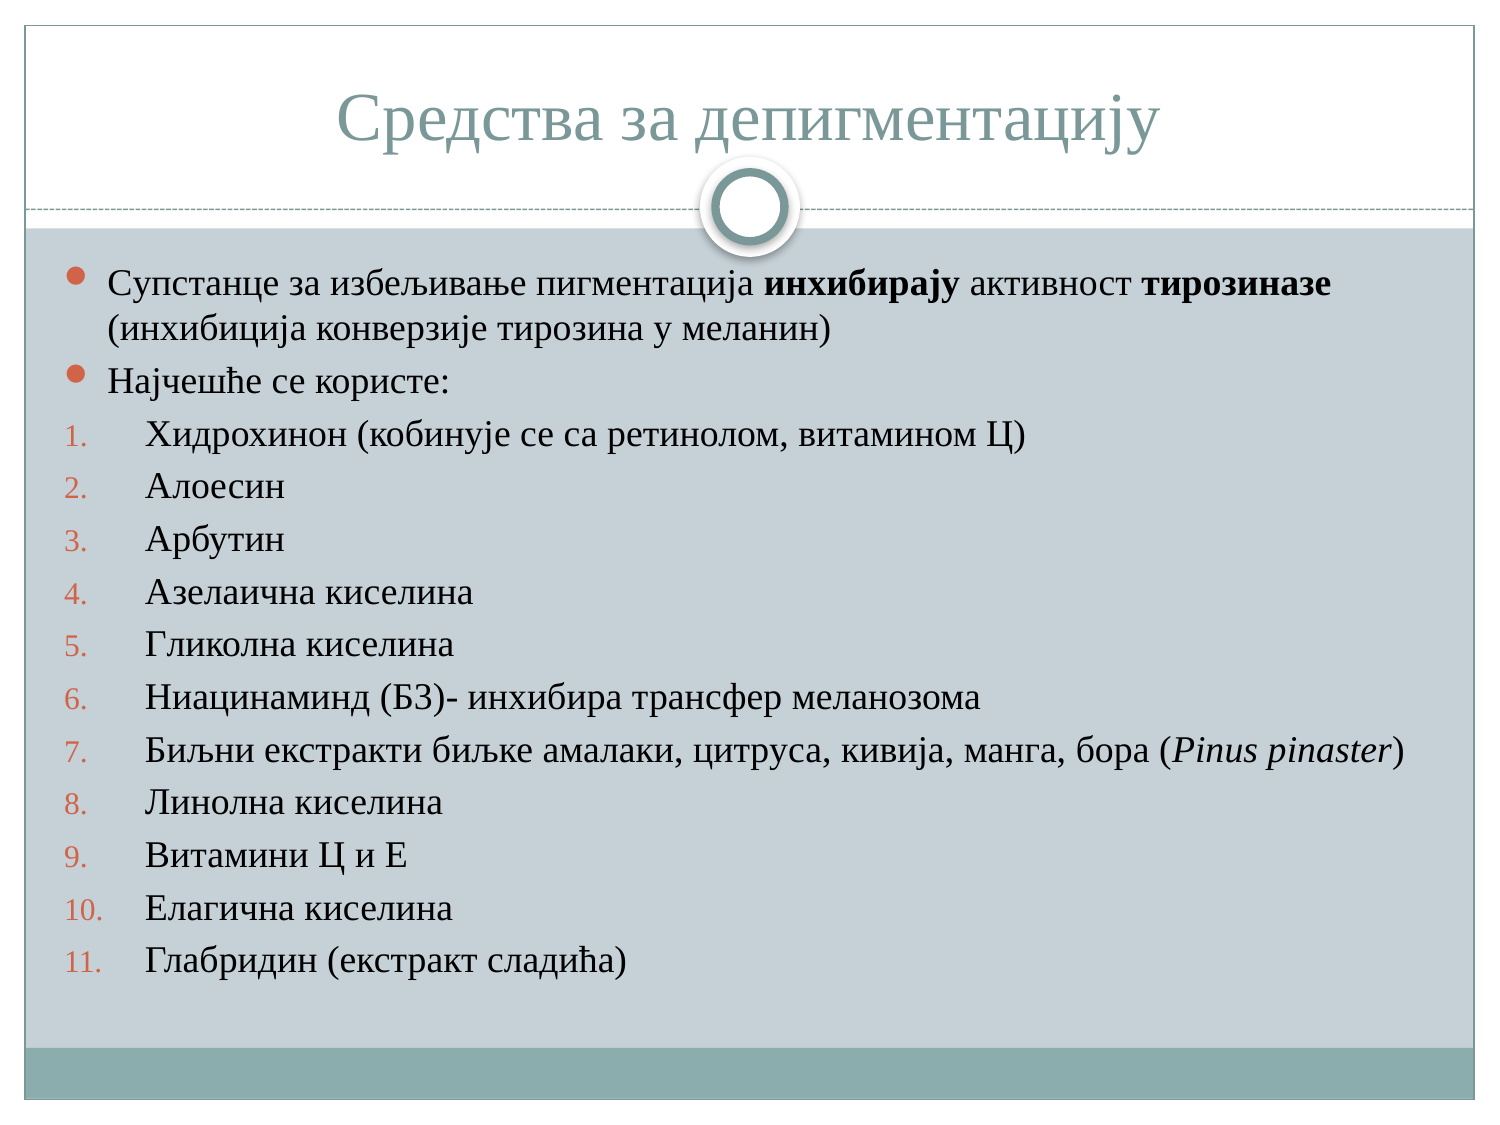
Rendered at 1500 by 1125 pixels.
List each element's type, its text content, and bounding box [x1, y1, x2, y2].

title Средства за депигментацију [49, 37, 1450, 162]
list Супстанце за избељивање пигментација инхибирају активност тирозиназе (инхибиција конверзије тирозина у меланин) Најчешће се користе: Хидрохинон (кобинује се са ретинолом, витамином Ц) Алоесин Арбутин Азелаична киселина Гликолна киселина Ниацинаминд (Б3)- инхибира трансфер меланозома Биљни екстракти биљке амалаки, цитруса, кивија, манга, бора (Pinus pinaster) Линолна киселина Витамини Ц и Е Елагична киселина Глабридин (екстракт сладића) [49, 250, 1445, 1001]
